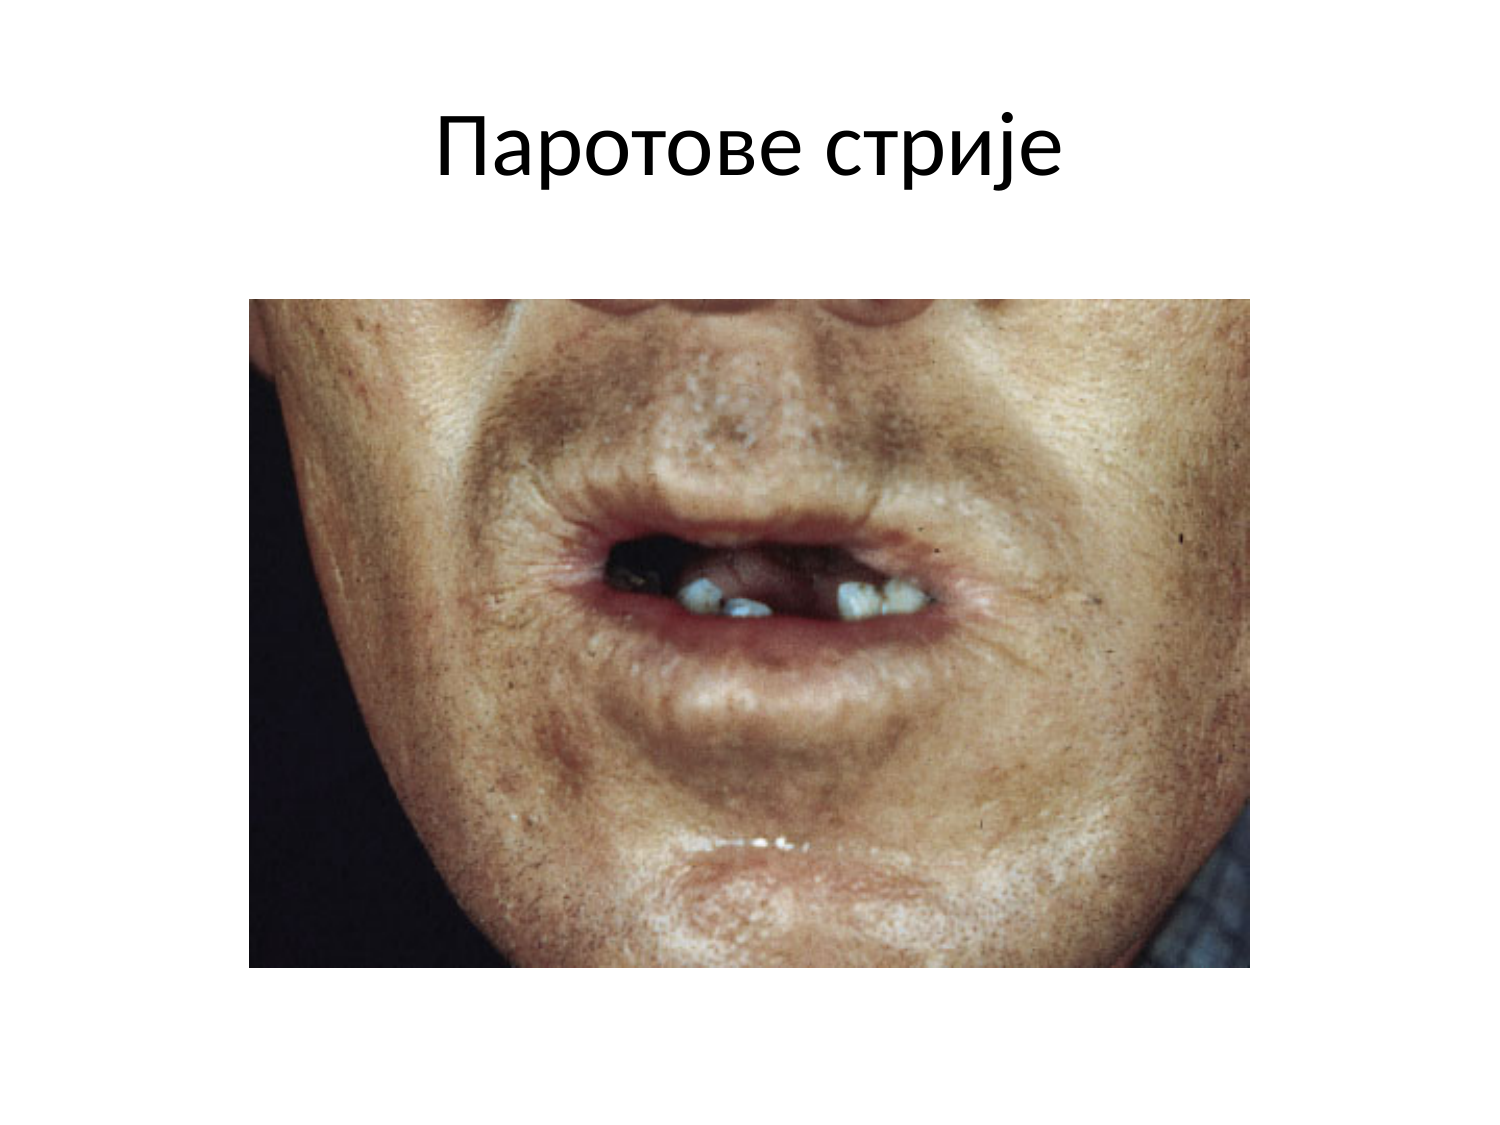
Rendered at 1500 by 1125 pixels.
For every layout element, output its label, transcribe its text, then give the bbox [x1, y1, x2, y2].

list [249, 299, 1251, 969]
title Паротове стрије [75, 45, 1425, 233]
